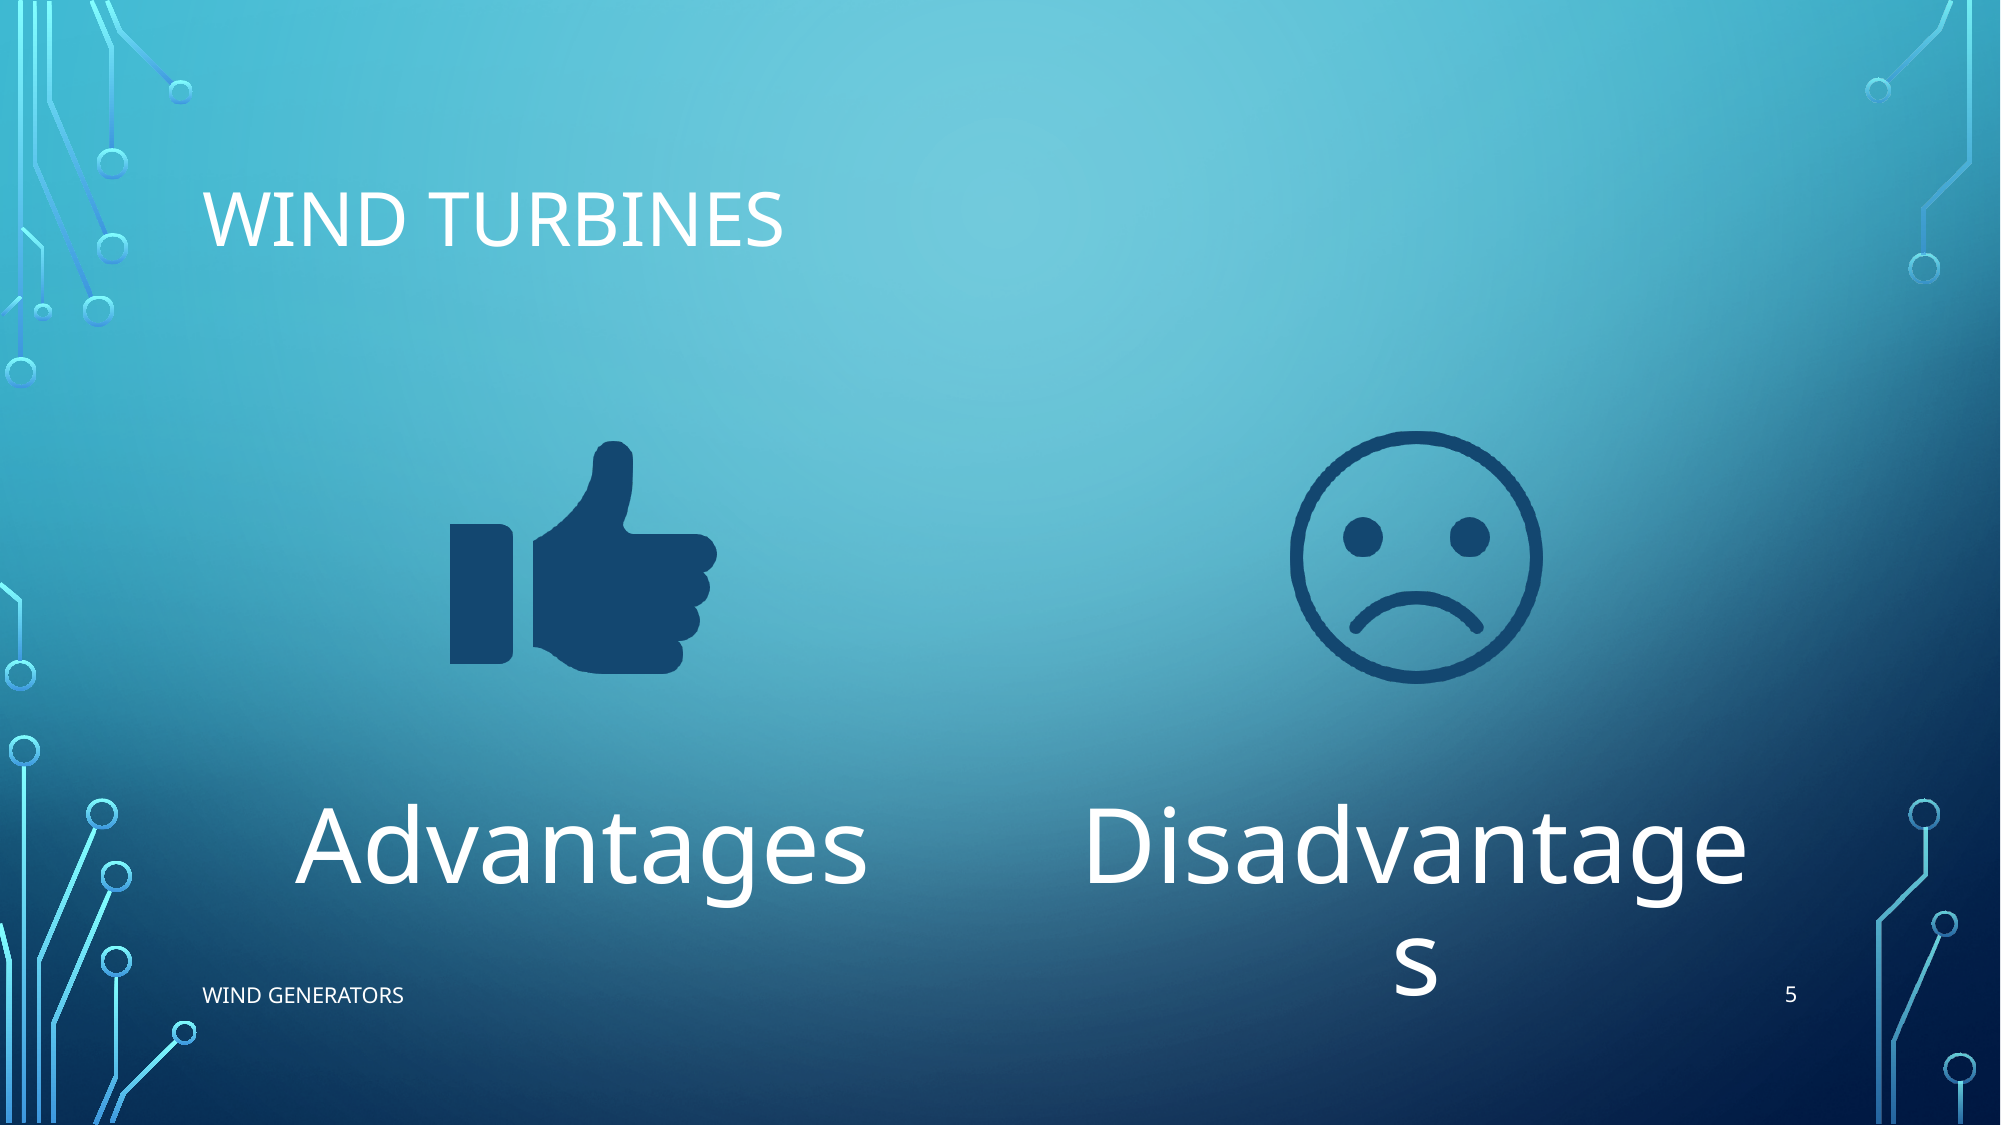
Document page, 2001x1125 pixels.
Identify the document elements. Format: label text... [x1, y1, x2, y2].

slide_number 5 [1685, 965, 1813, 1025]
footer Wind Generators [187, 965, 1211, 1025]
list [186, 396, 1813, 913]
title Wind Turbines [187, 101, 1813, 344]
